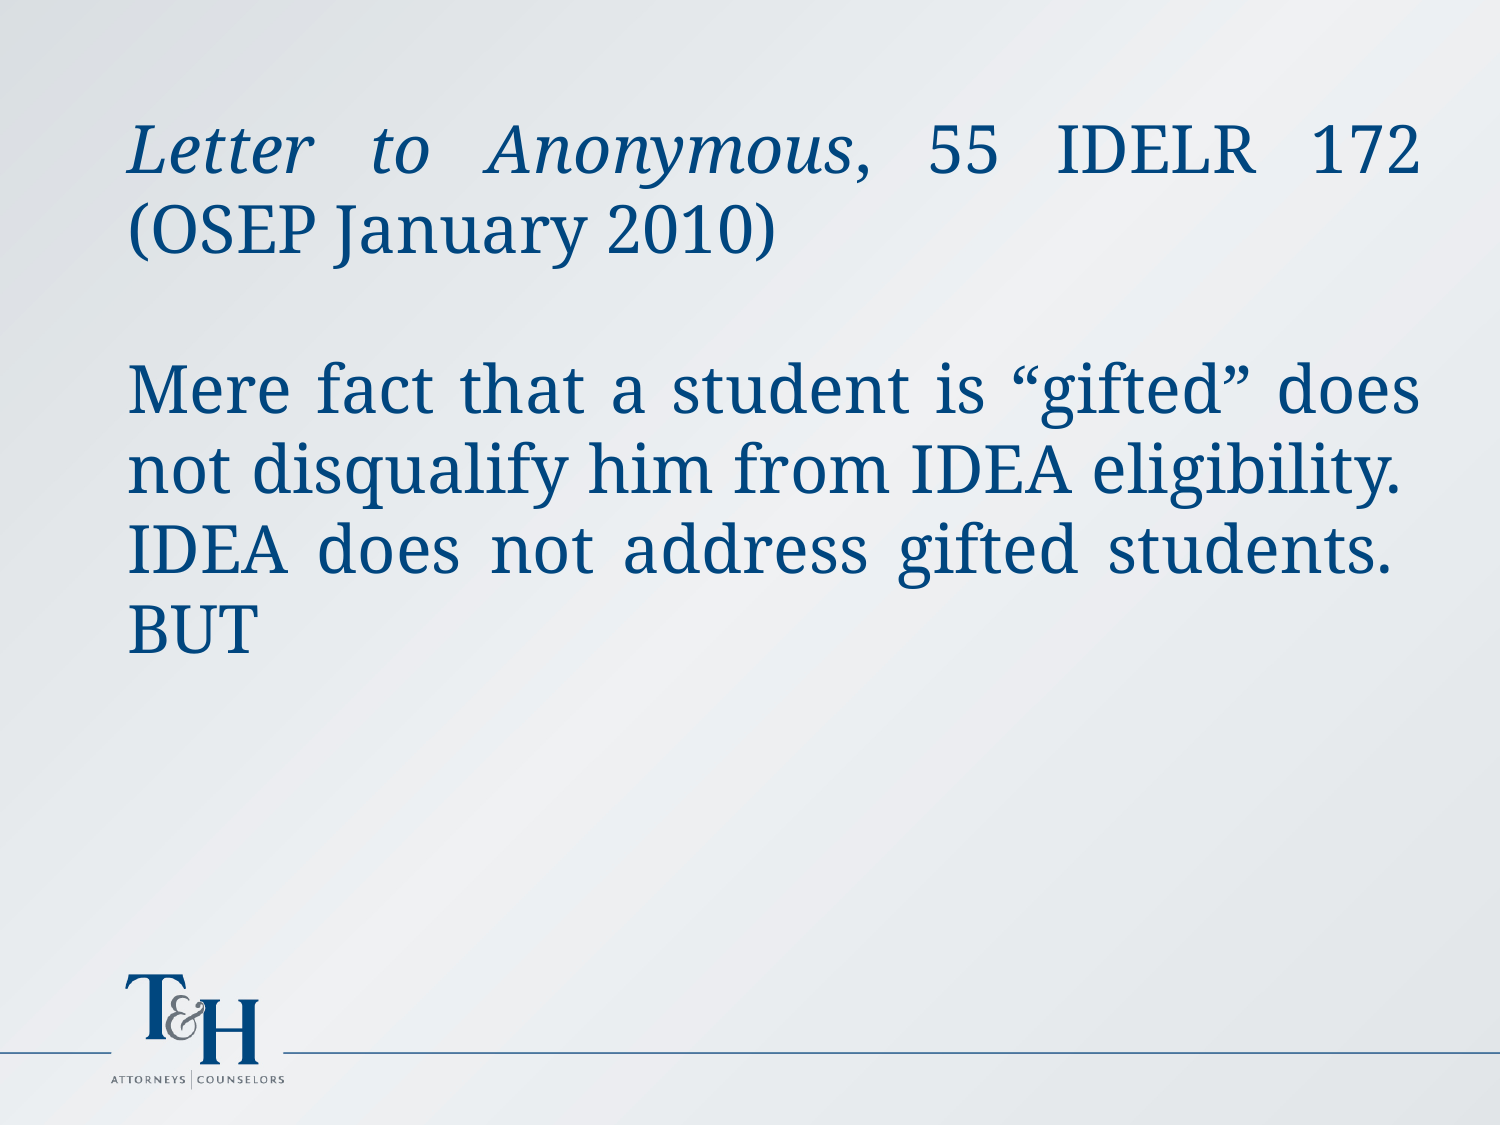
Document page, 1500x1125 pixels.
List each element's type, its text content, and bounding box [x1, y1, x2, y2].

text_box Letter to Anonymous, 55 IDELR 172 (OSEP January 2010) Mere fact that a student is “gifted” does not disqualify him from IDEA eligibility. IDEA does not address gifted students. BUT [112, 99, 1438, 675]
picture [0, 0, 1500, 1125]
